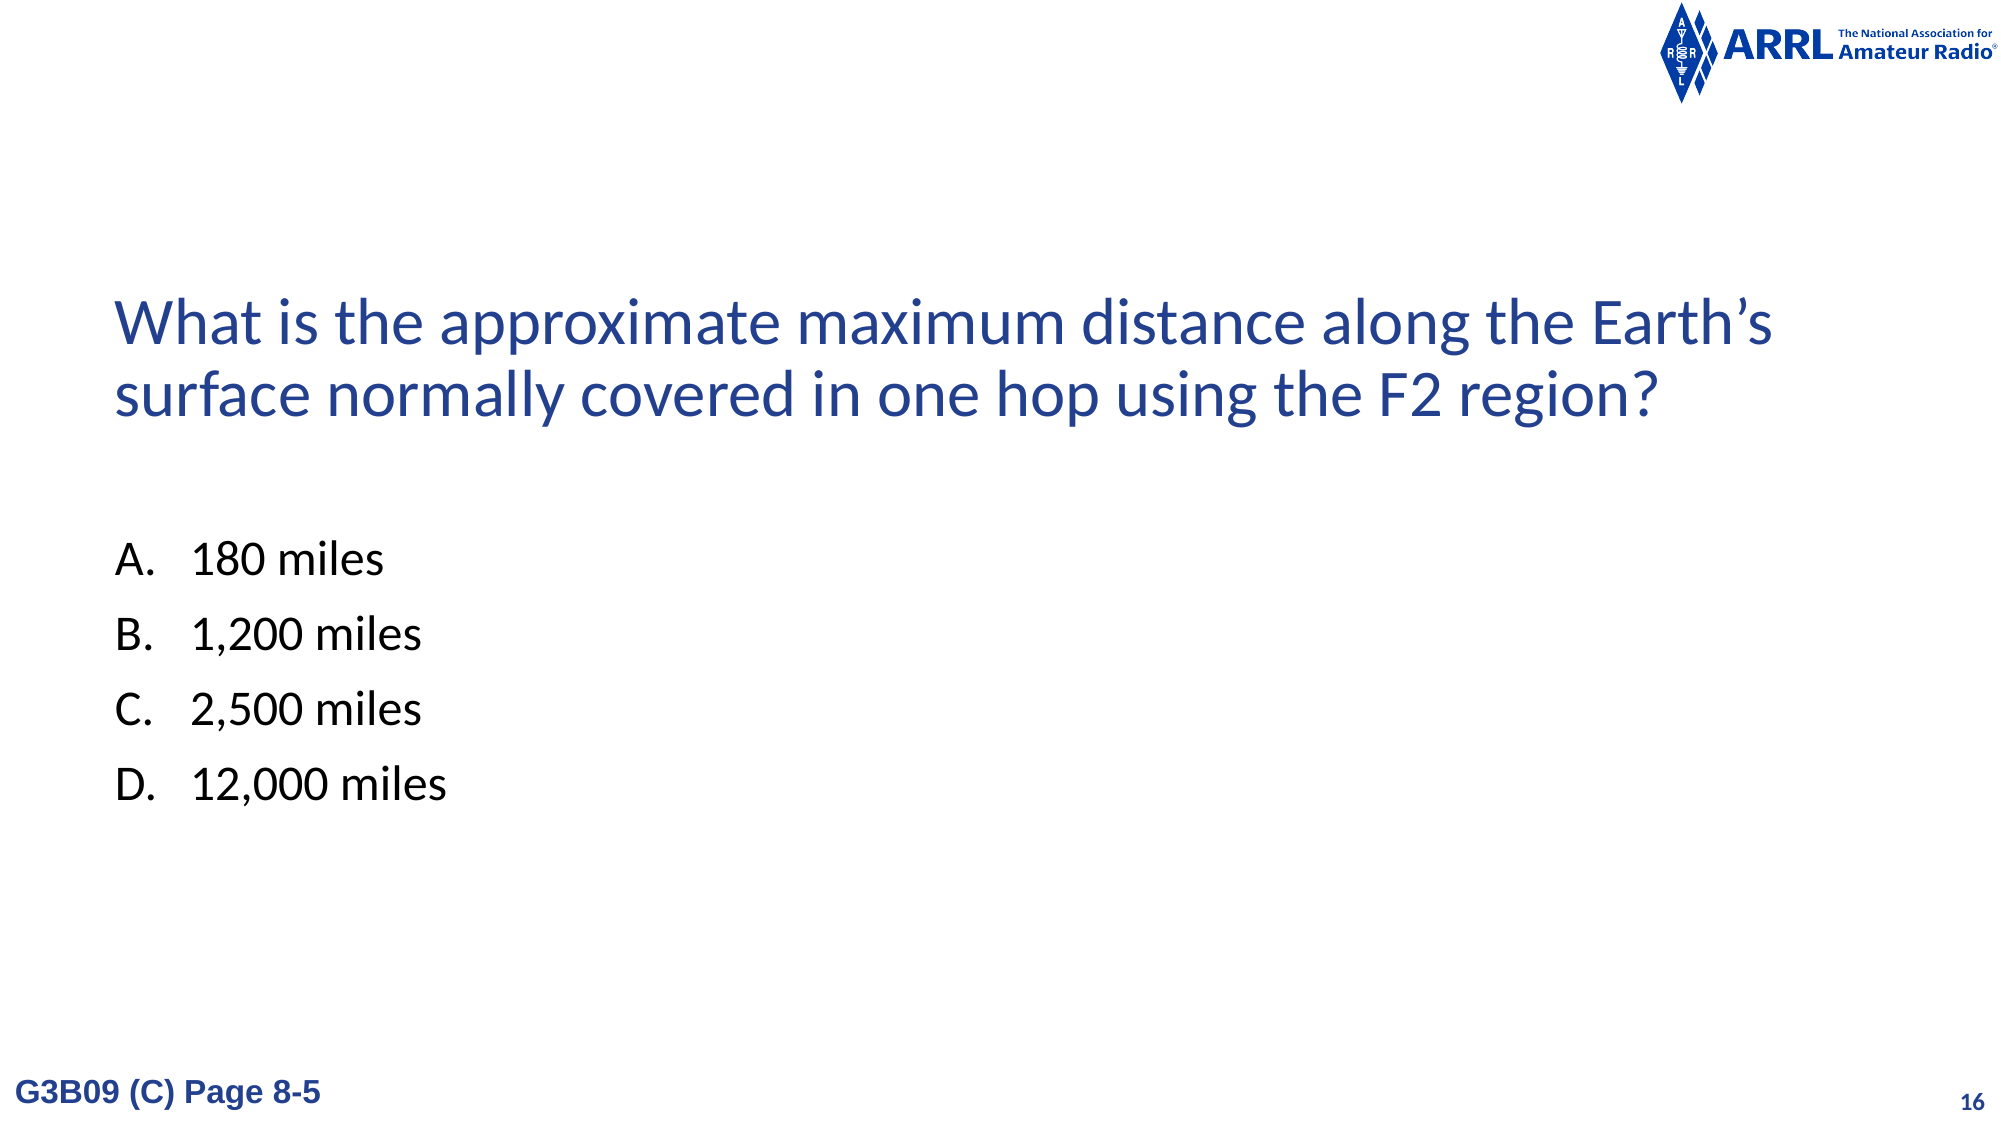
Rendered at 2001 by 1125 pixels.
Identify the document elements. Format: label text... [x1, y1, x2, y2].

title What is the approximate maximum distance along the Earth’s surface normally covered in one hop using the F2 region? [99, 249, 1900, 468]
text_box 16 [1875, 1077, 2000, 1123]
picture [1658, 0, 1999, 106]
list 180 miles 1,200 miles 2,500 miles 12,000 miles [99, 525, 1900, 1005]
text_box G3B09 (C) Page 8-5 [0, 1062, 1313, 1118]
